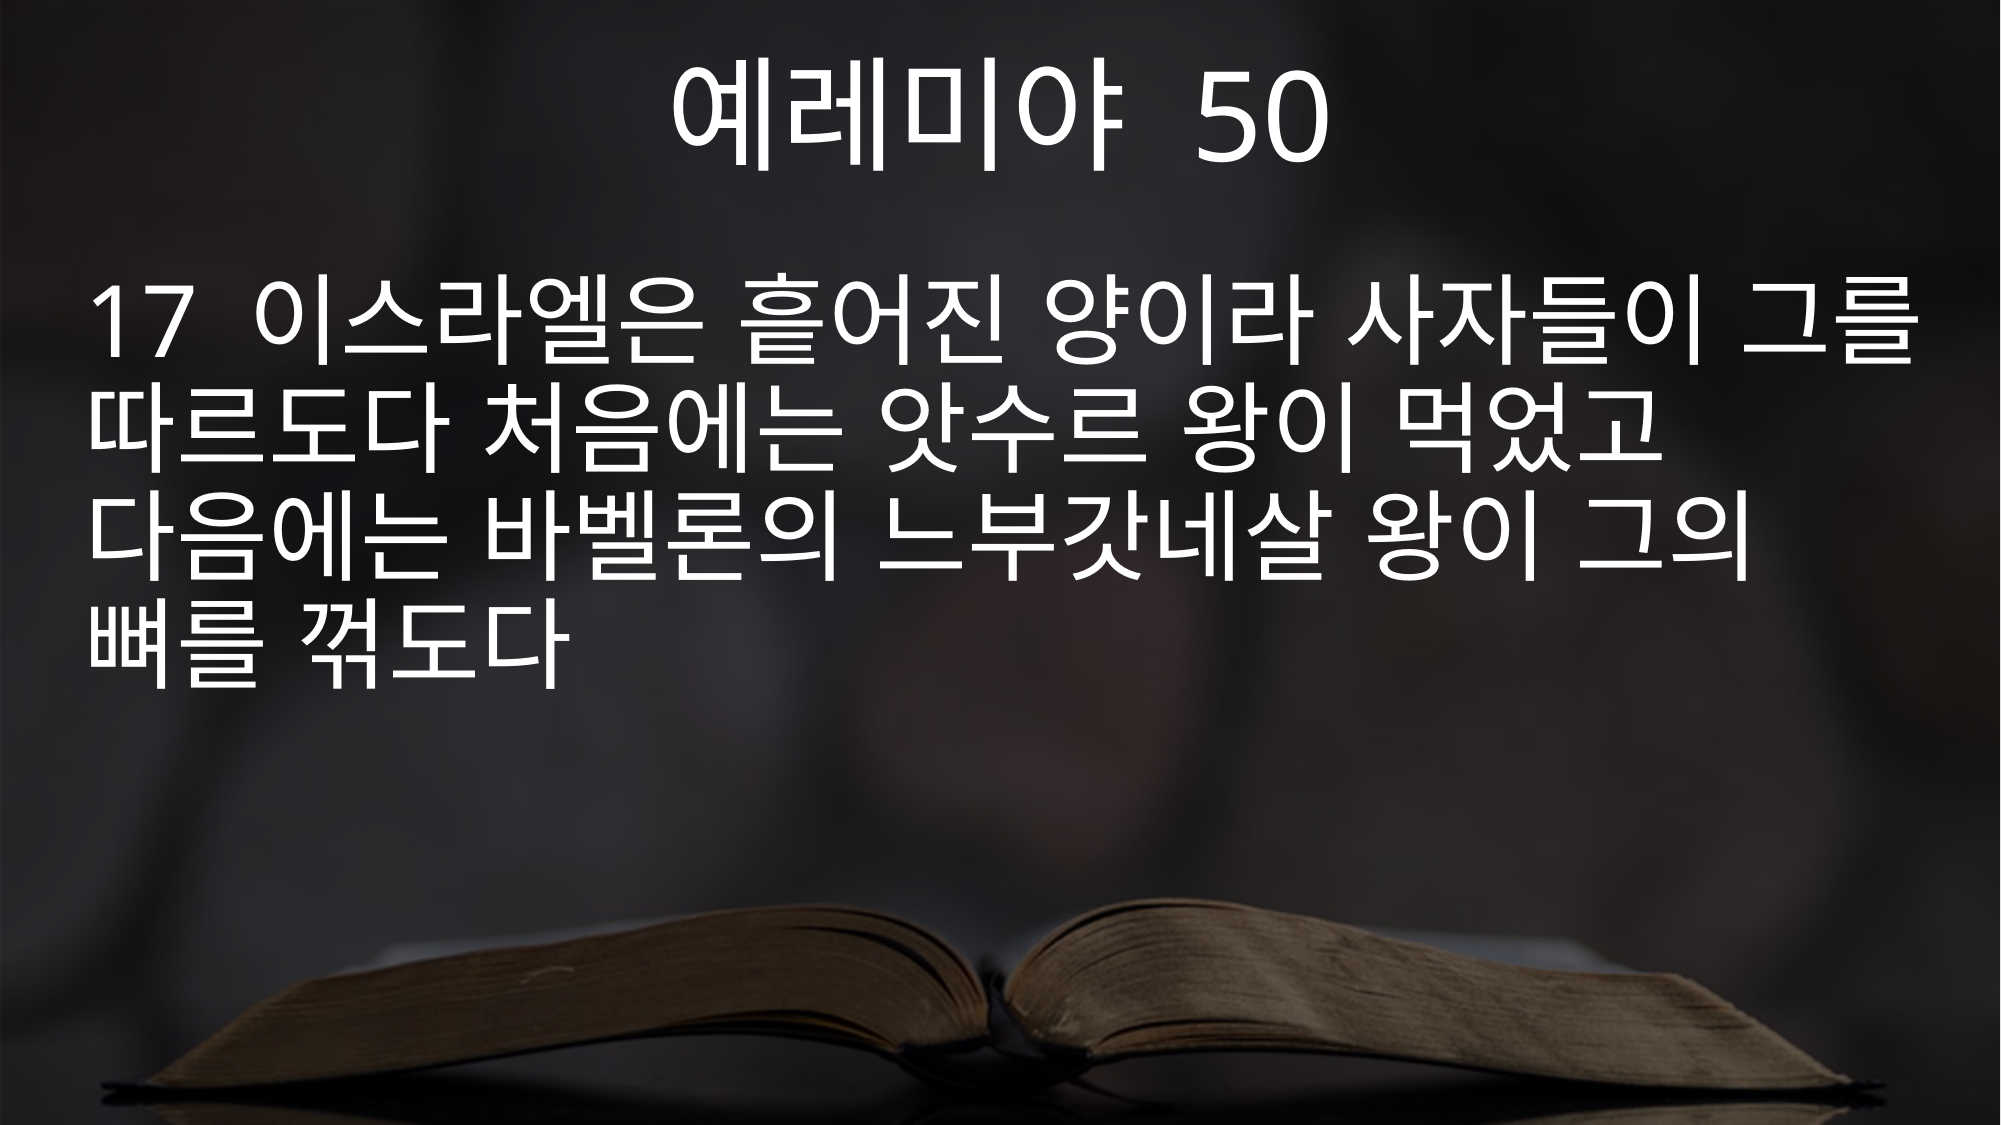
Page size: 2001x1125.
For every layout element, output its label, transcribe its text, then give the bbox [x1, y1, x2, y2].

list 17 이스라엘은 흩어진 양이라 사자들이 그를 따르도다 처음에는 앗수르 왕이 먹었고 다음에는 바벨론의 느부갓네살 왕이 그의 뼈를 꺾도다 [69, 263, 1953, 423]
footer 예레미야 50 [0, 32, 2000, 192]
picture [0, 0, 2001, 1125]
